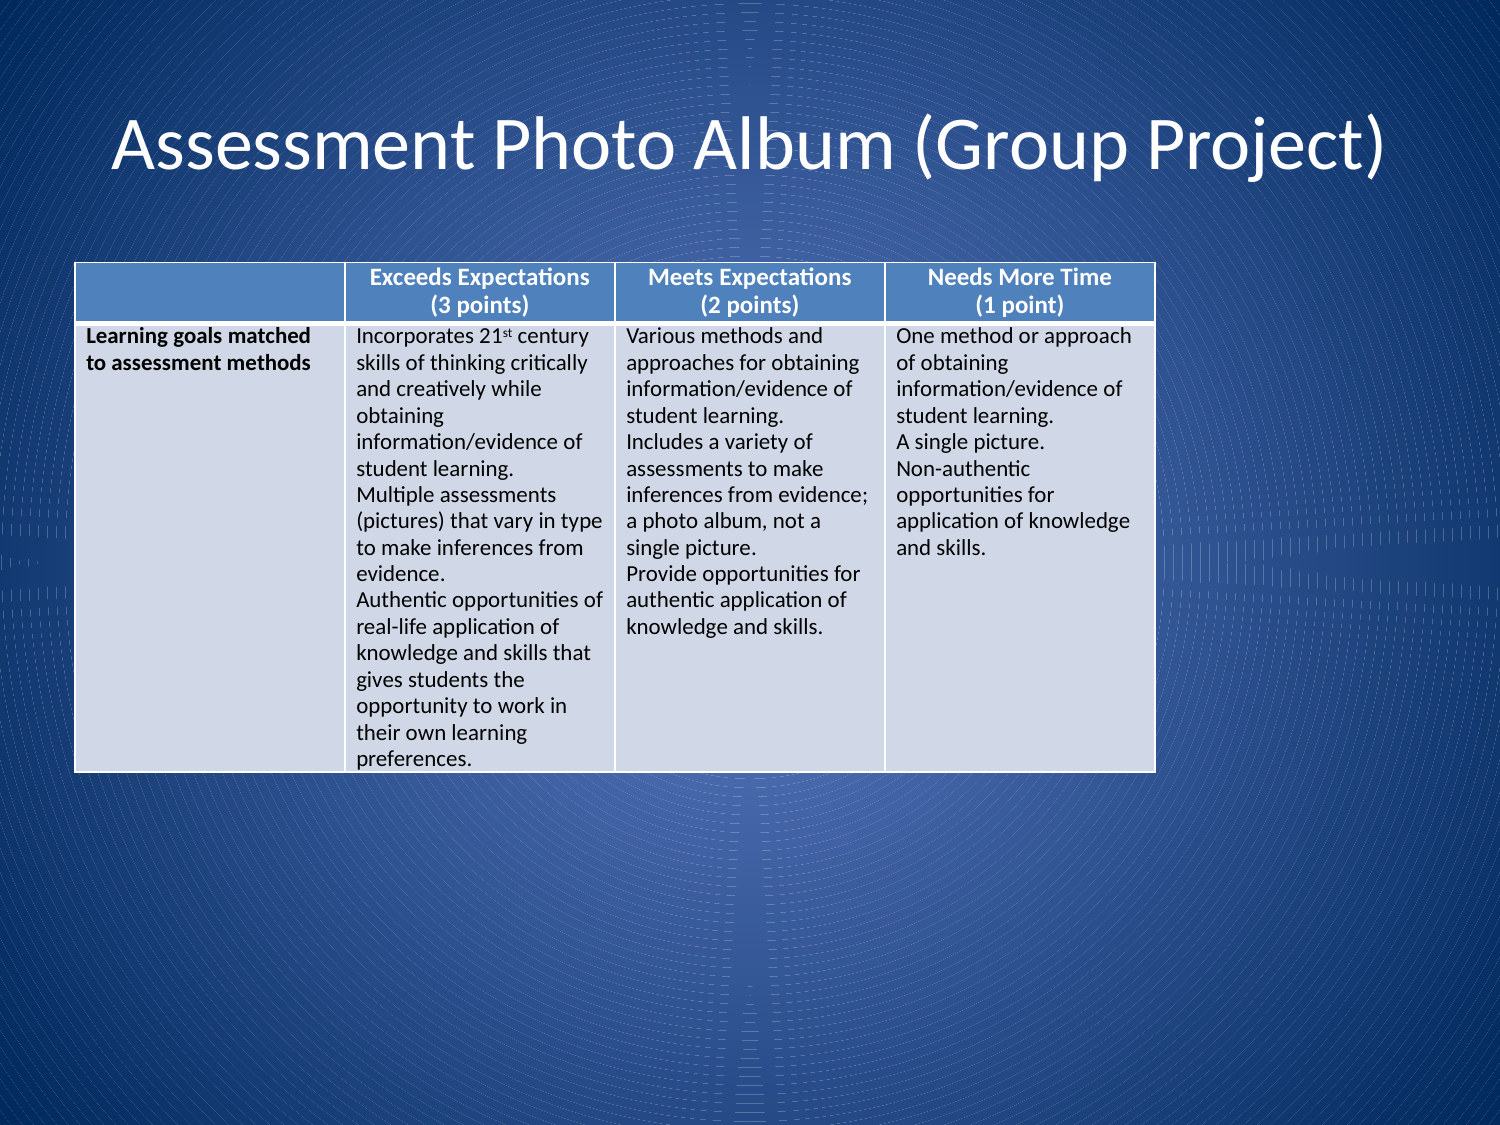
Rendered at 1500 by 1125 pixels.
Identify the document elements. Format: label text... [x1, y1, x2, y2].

table_header [76, 263, 344, 321]
table_cell One method or approach of obtaining information/evidence of student learning. A single picture. Non-authentic opportunities for application of knowledge and skills. [886, 326, 1154, 771]
table_cell Various methods and approaches for obtaining information/evidence of student learning. Includes a variety of assessments to make inferences from evidence; a photo album, not a single picture. Provide opportunities for authentic application of knowledge and skills. [616, 326, 884, 771]
table_header Needs More Time (1 point) [886, 263, 1154, 321]
table_header Exceeds Expectations (3 points) [346, 263, 614, 321]
table_cell Incorporates 21st century skills of thinking critically and creatively while obtaining information/evidence of student learning. Multiple assessments (pictures) that vary in type to make inferences from evidence. Authentic opportunities of real-life application of knowledge and skills that gives students the opportunity to work in their own learning preferences. [346, 326, 614, 771]
table_cell Learning goals matched to assessment methods [76, 326, 344, 771]
table_header Meets Expectations (2 points) [616, 263, 884, 321]
title Assessment Photo Album (Group Project) [75, 45, 1425, 233]
